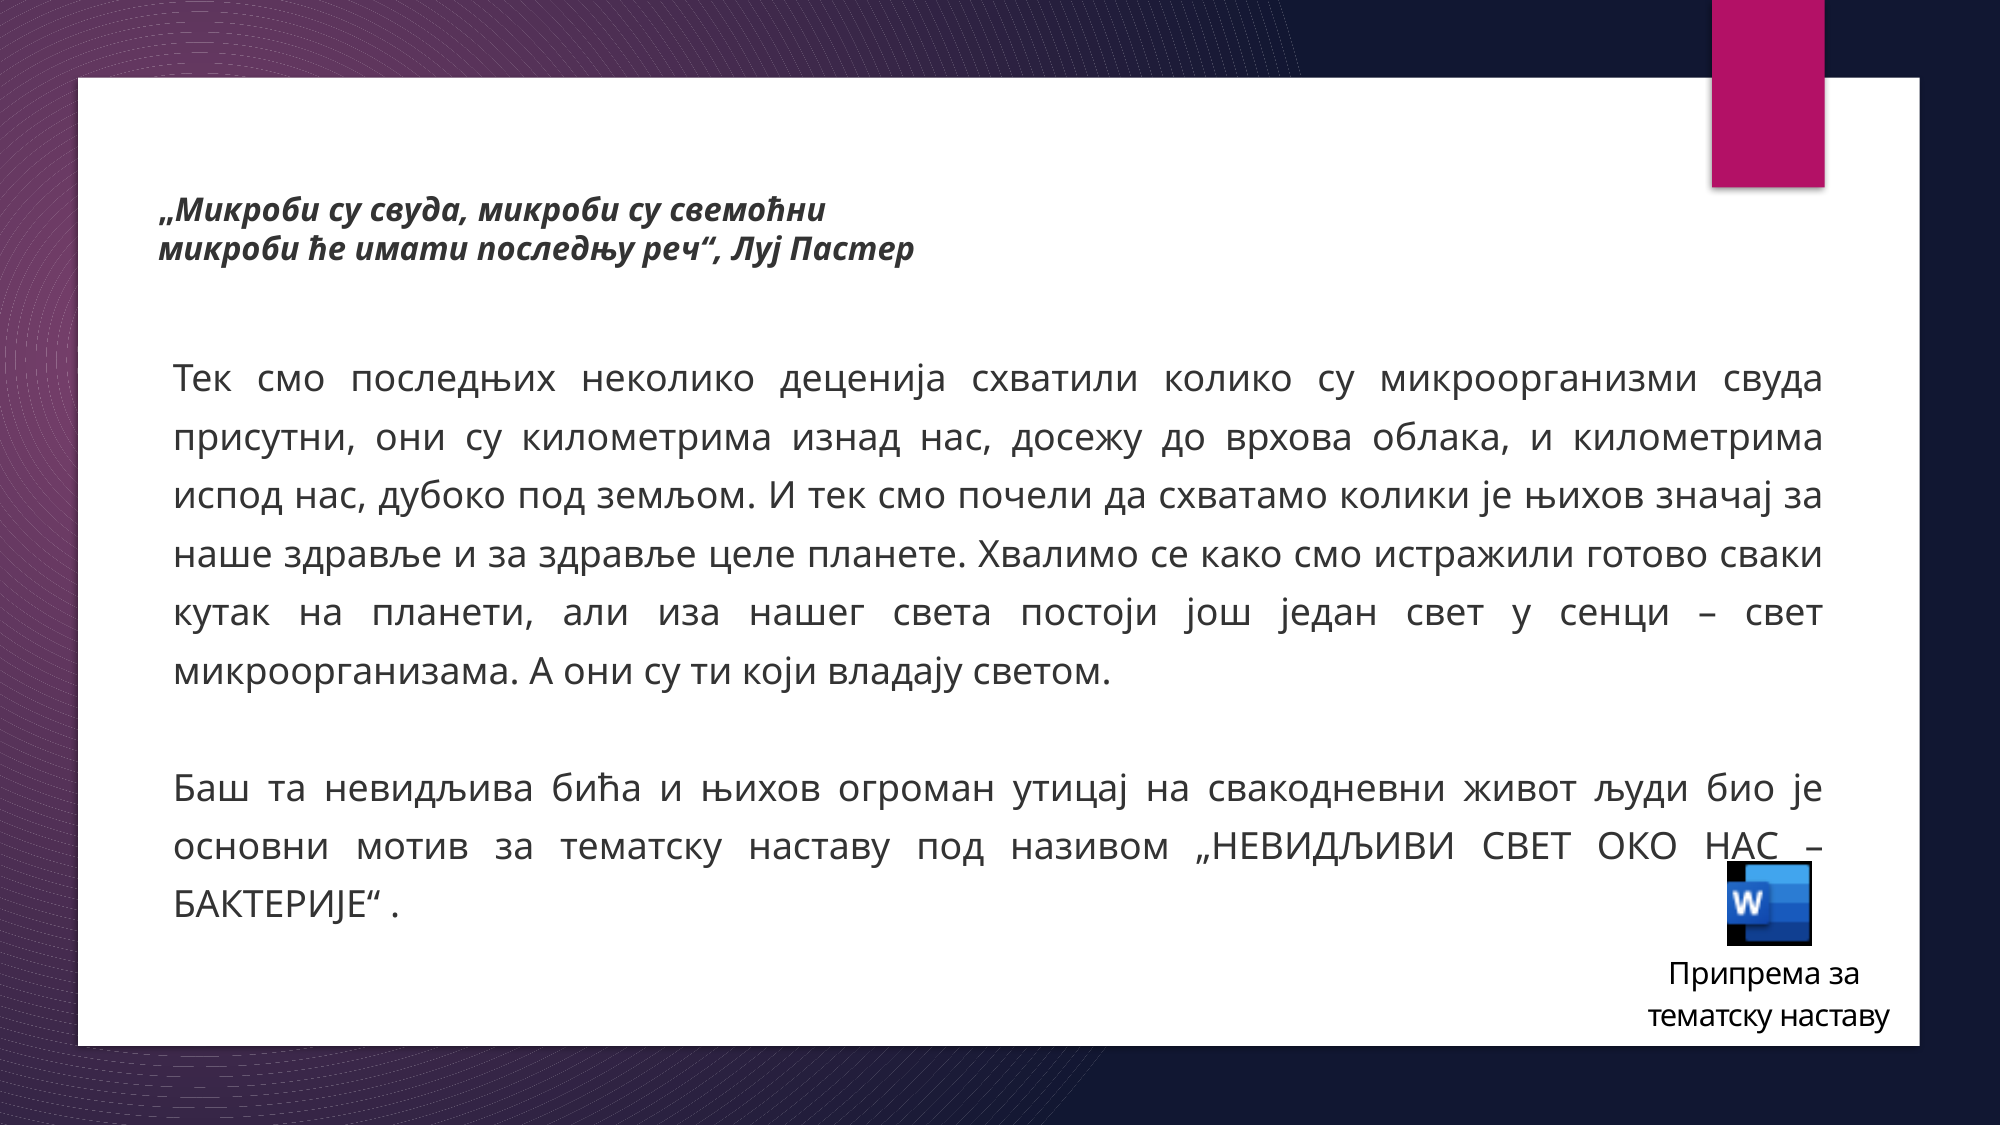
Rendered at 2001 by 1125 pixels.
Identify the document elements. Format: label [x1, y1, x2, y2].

text_box [0, 0, 2000, 1125]
text_box [1644, 860, 1893, 1076]
